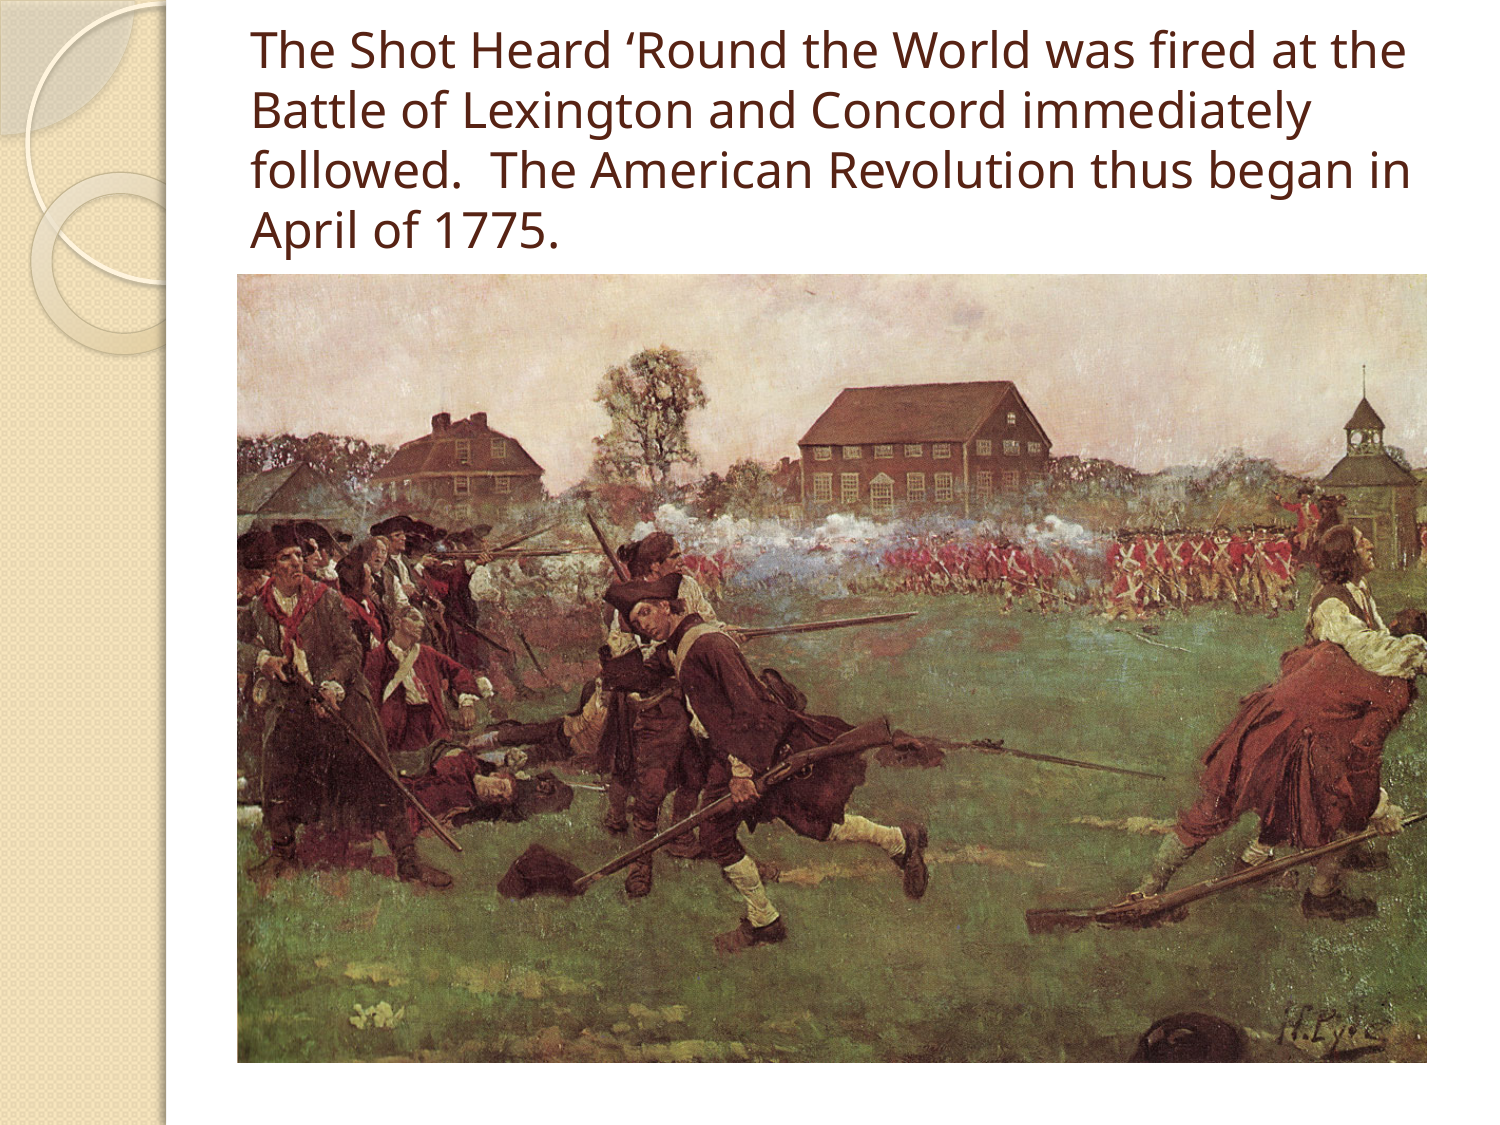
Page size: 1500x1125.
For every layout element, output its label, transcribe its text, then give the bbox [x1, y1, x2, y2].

title The Shot Heard ‘Round the World was fired at the Battle of Lexington and Concord immediately followed. The American Revolution thus began in April of 1775. [235, 45, 1466, 233]
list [237, 274, 1427, 1063]
